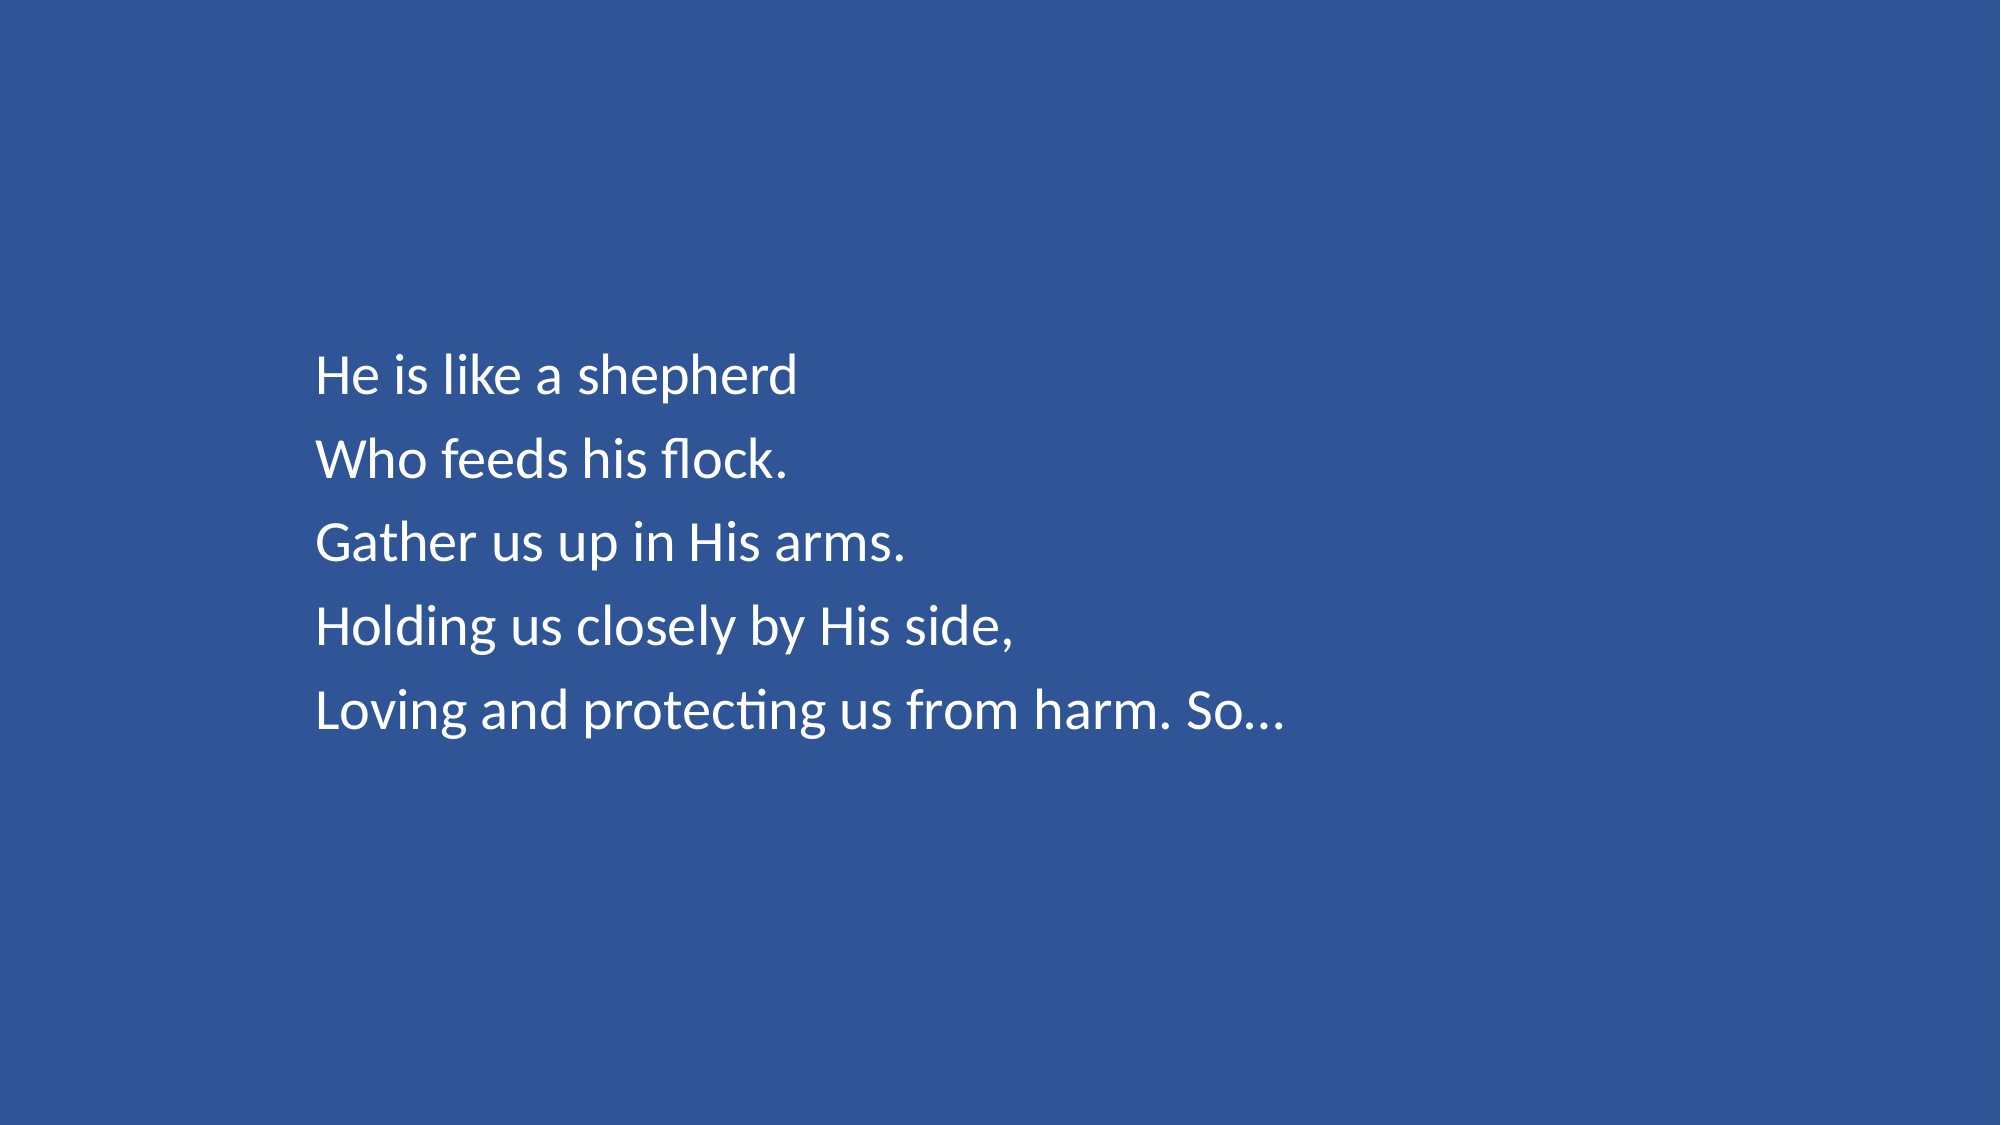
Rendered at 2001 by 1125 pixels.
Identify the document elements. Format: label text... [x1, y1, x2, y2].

list He is like a shepherd Who feeds his flock. Gather us up in His arms. Holding us closely by His side, Loving and protecting us from harm. So… [300, 336, 1700, 789]
